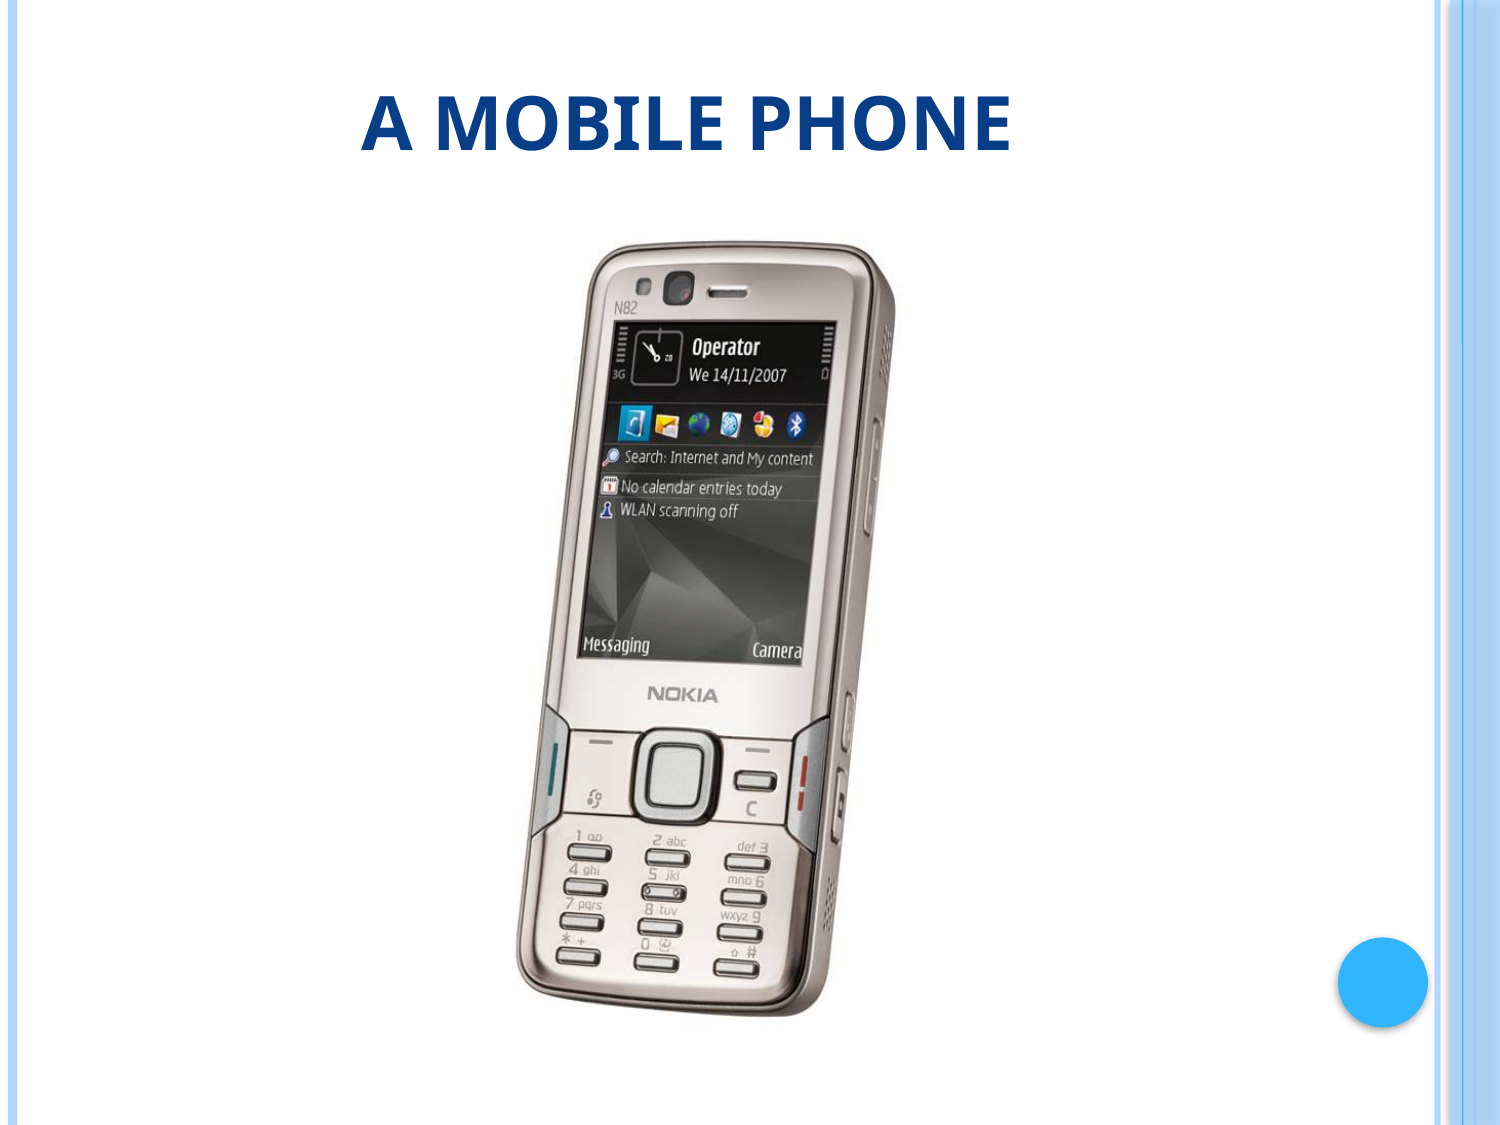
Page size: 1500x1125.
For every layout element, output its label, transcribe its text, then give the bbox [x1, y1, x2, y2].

title a mobile phone [75, 45, 1300, 173]
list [170, 195, 1221, 1063]
